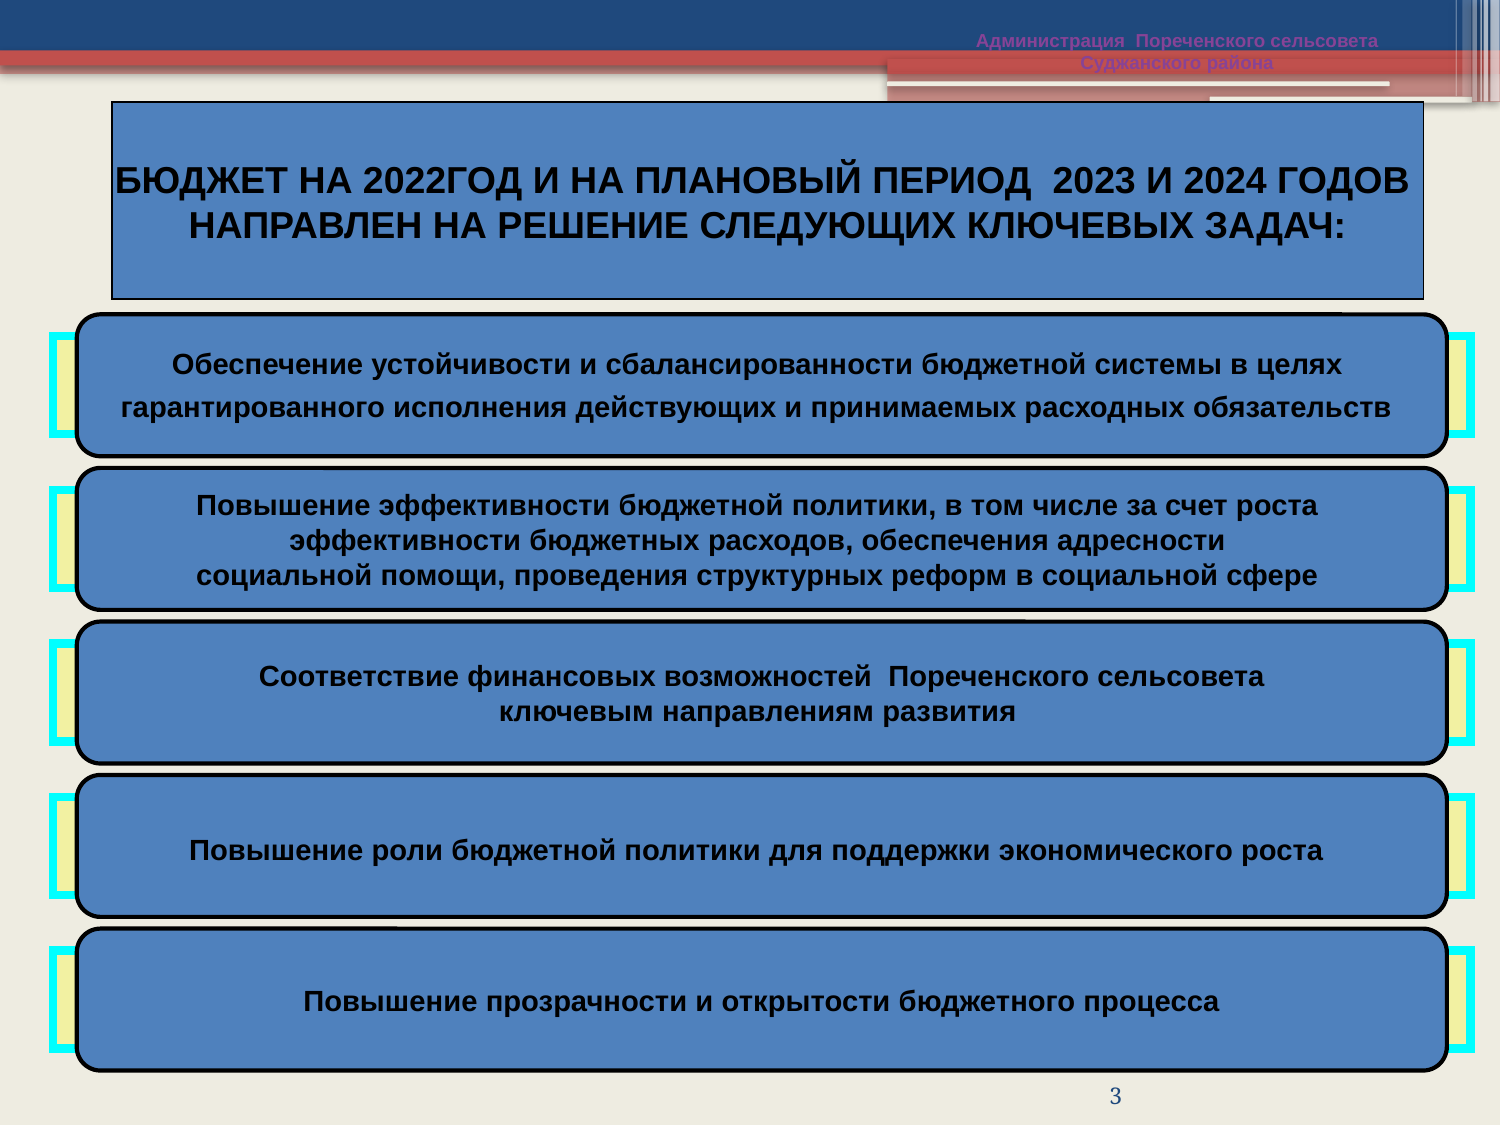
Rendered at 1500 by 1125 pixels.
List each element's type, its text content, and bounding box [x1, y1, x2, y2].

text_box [52, 928, 1471, 1071]
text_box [52, 774, 1471, 918]
text_box БЮДЖЕТ НА 2022ГОД И НА ПЛАНОВЫЙ ПЕРИОД 2023 И 2024 ГОДОВ НАПРАВЛЕН НА РЕШЕНИЕ СЛЕДУЮЩИХ КЛЮЧЕВЫХ ЗАДАЧ: [112, 101, 1424, 300]
text_box Администрация Пореченского сельсовета Суджанского района [943, 21, 1411, 82]
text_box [52, 621, 1471, 764]
slide_number 3 [1025, 1080, 1123, 1113]
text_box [52, 467, 1471, 611]
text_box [52, 314, 1471, 457]
